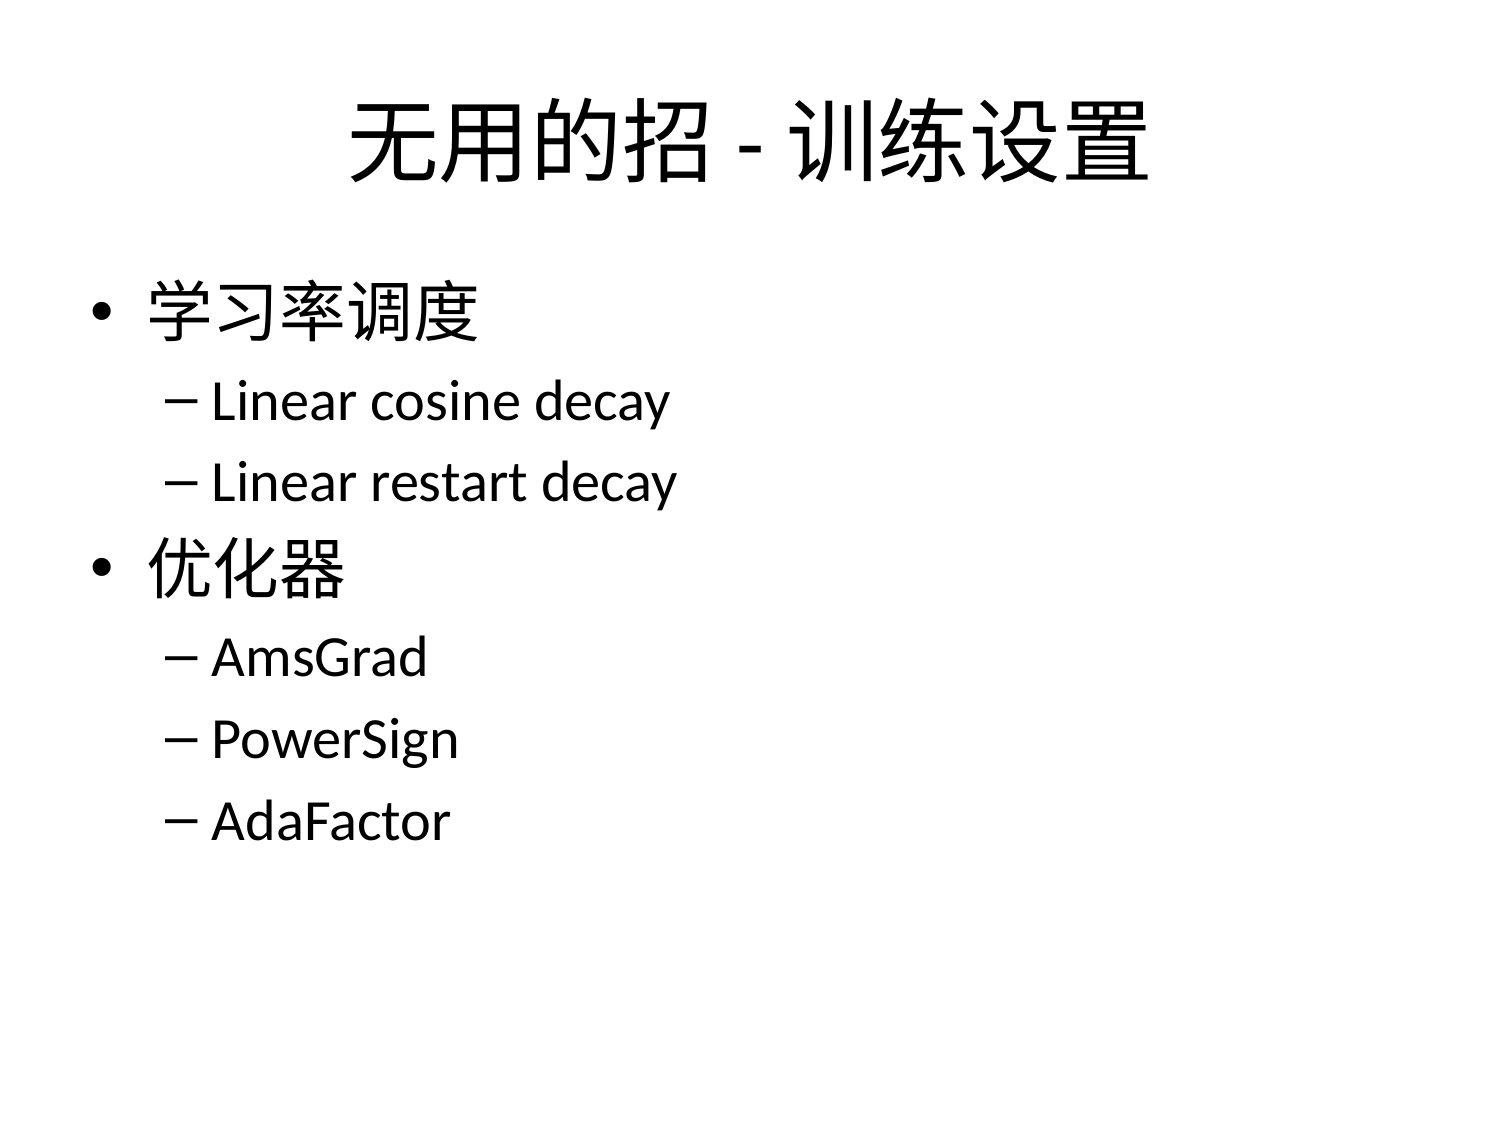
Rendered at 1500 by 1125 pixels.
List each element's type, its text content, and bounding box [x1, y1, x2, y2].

list 学习率调度 Linear cosine decay Linear restart decay 优化器 AmsGrad PowerSign AdaFactor [75, 262, 1425, 1005]
title 无用的招-训练设置 [75, 45, 1425, 233]
